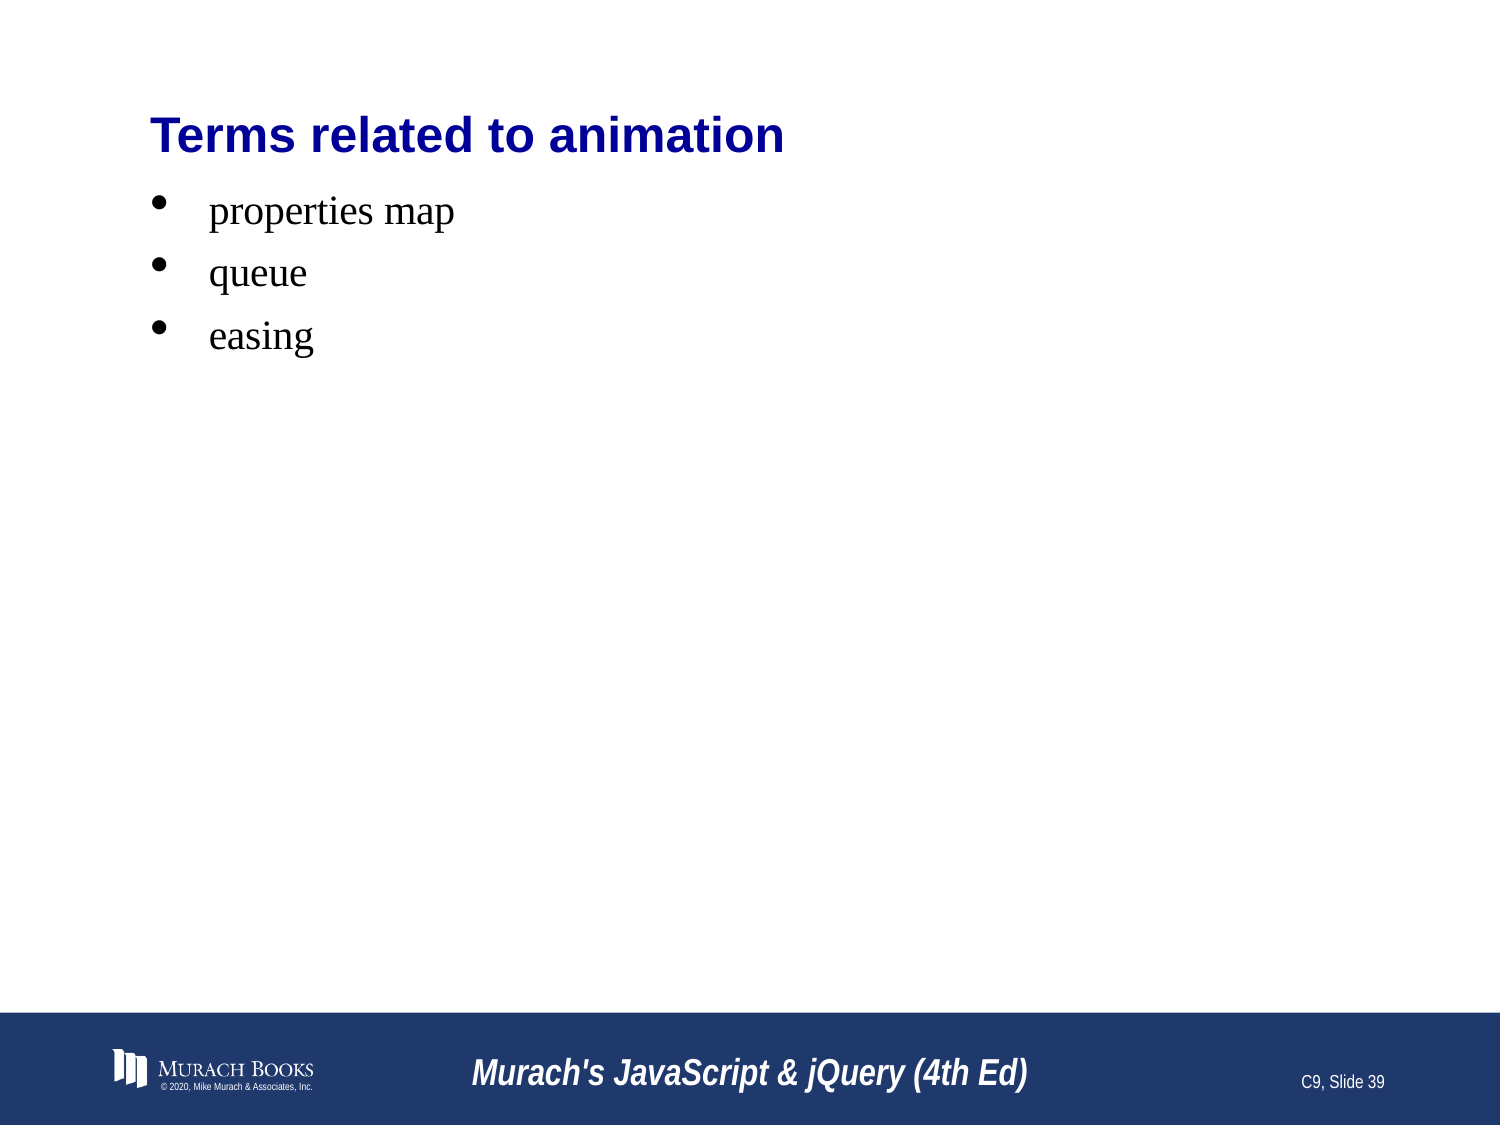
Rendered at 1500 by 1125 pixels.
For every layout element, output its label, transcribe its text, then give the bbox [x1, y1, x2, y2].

slide_number C9, Slide 39 [1087, 1025, 1400, 1100]
slide_number Murach's JavaScript & jQuery (4th Ed) [463, 1025, 1050, 1100]
footer © 2020, Mike Murach & Associates, Inc. [12, 1025, 463, 1100]
title Terms related to animation [150, 102, 1350, 164]
list properties map queue easing [137, 174, 1350, 975]
